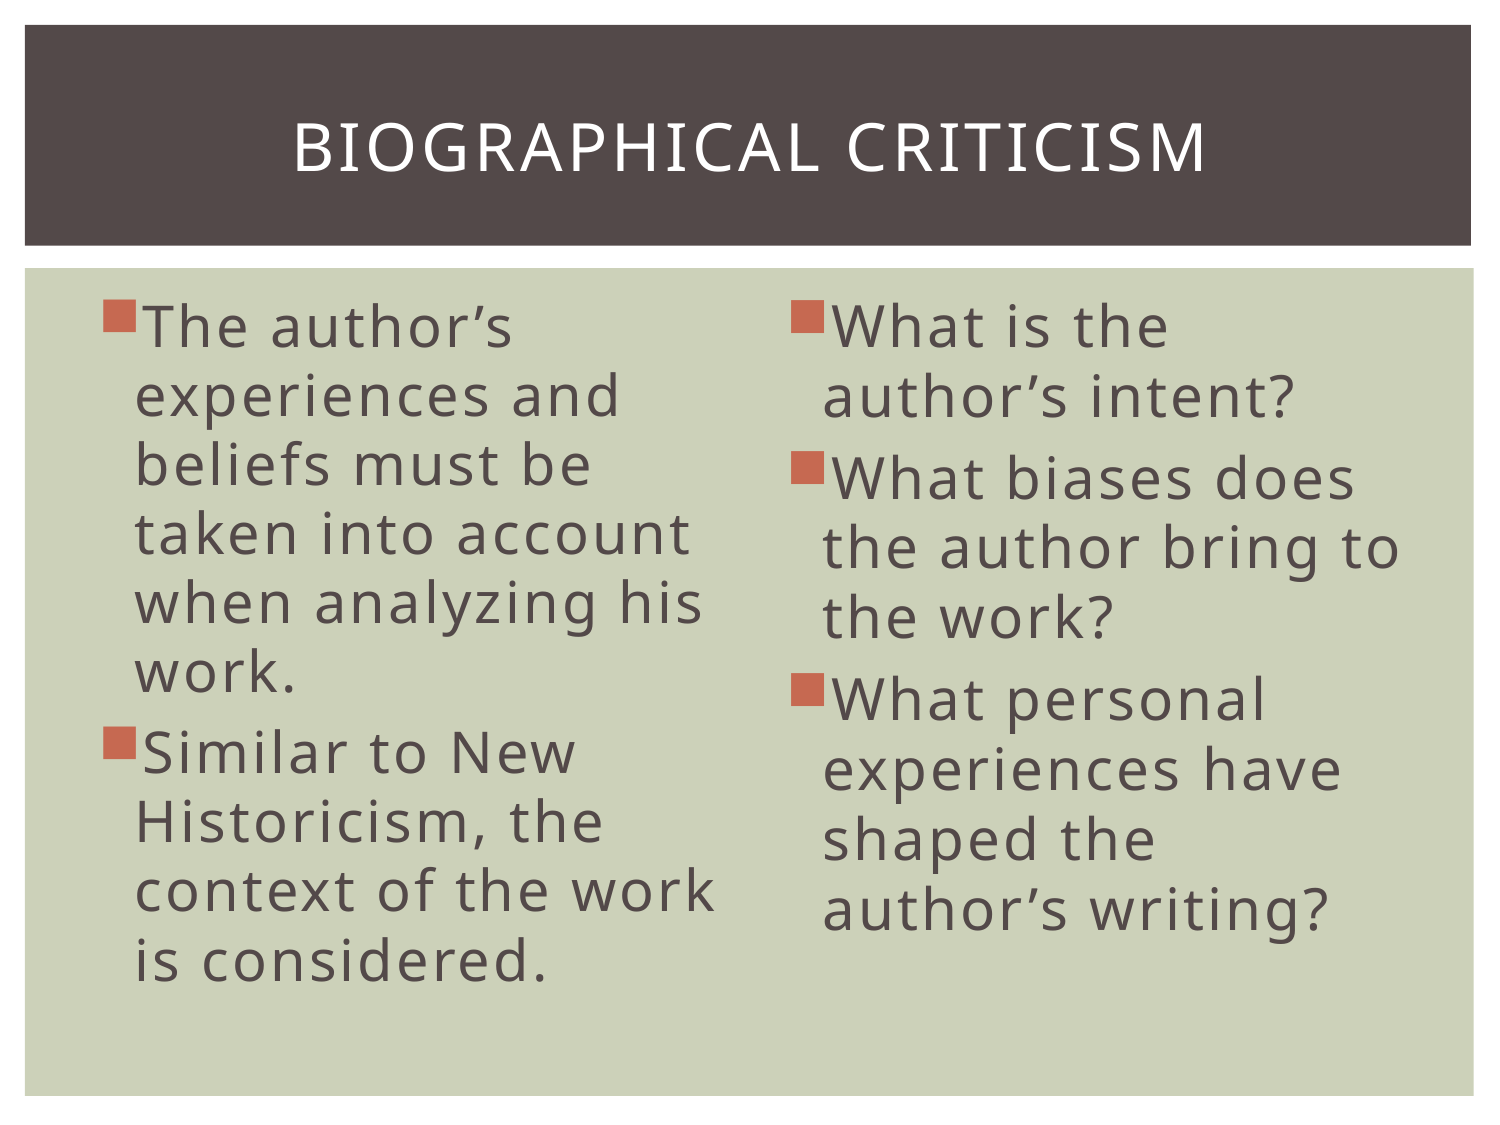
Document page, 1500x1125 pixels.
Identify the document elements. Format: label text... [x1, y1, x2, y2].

list The author’s experiences and beliefs must be taken into account when analyzing his work. Similar to New Historicism, the context of the work is considered. [75, 281, 738, 1005]
title Biographical Criticism [62, 58, 1438, 232]
list What is the author’s intent? What biases does the author bring to the work? What personal experiences have shaped the author’s writing? [762, 281, 1425, 1005]
